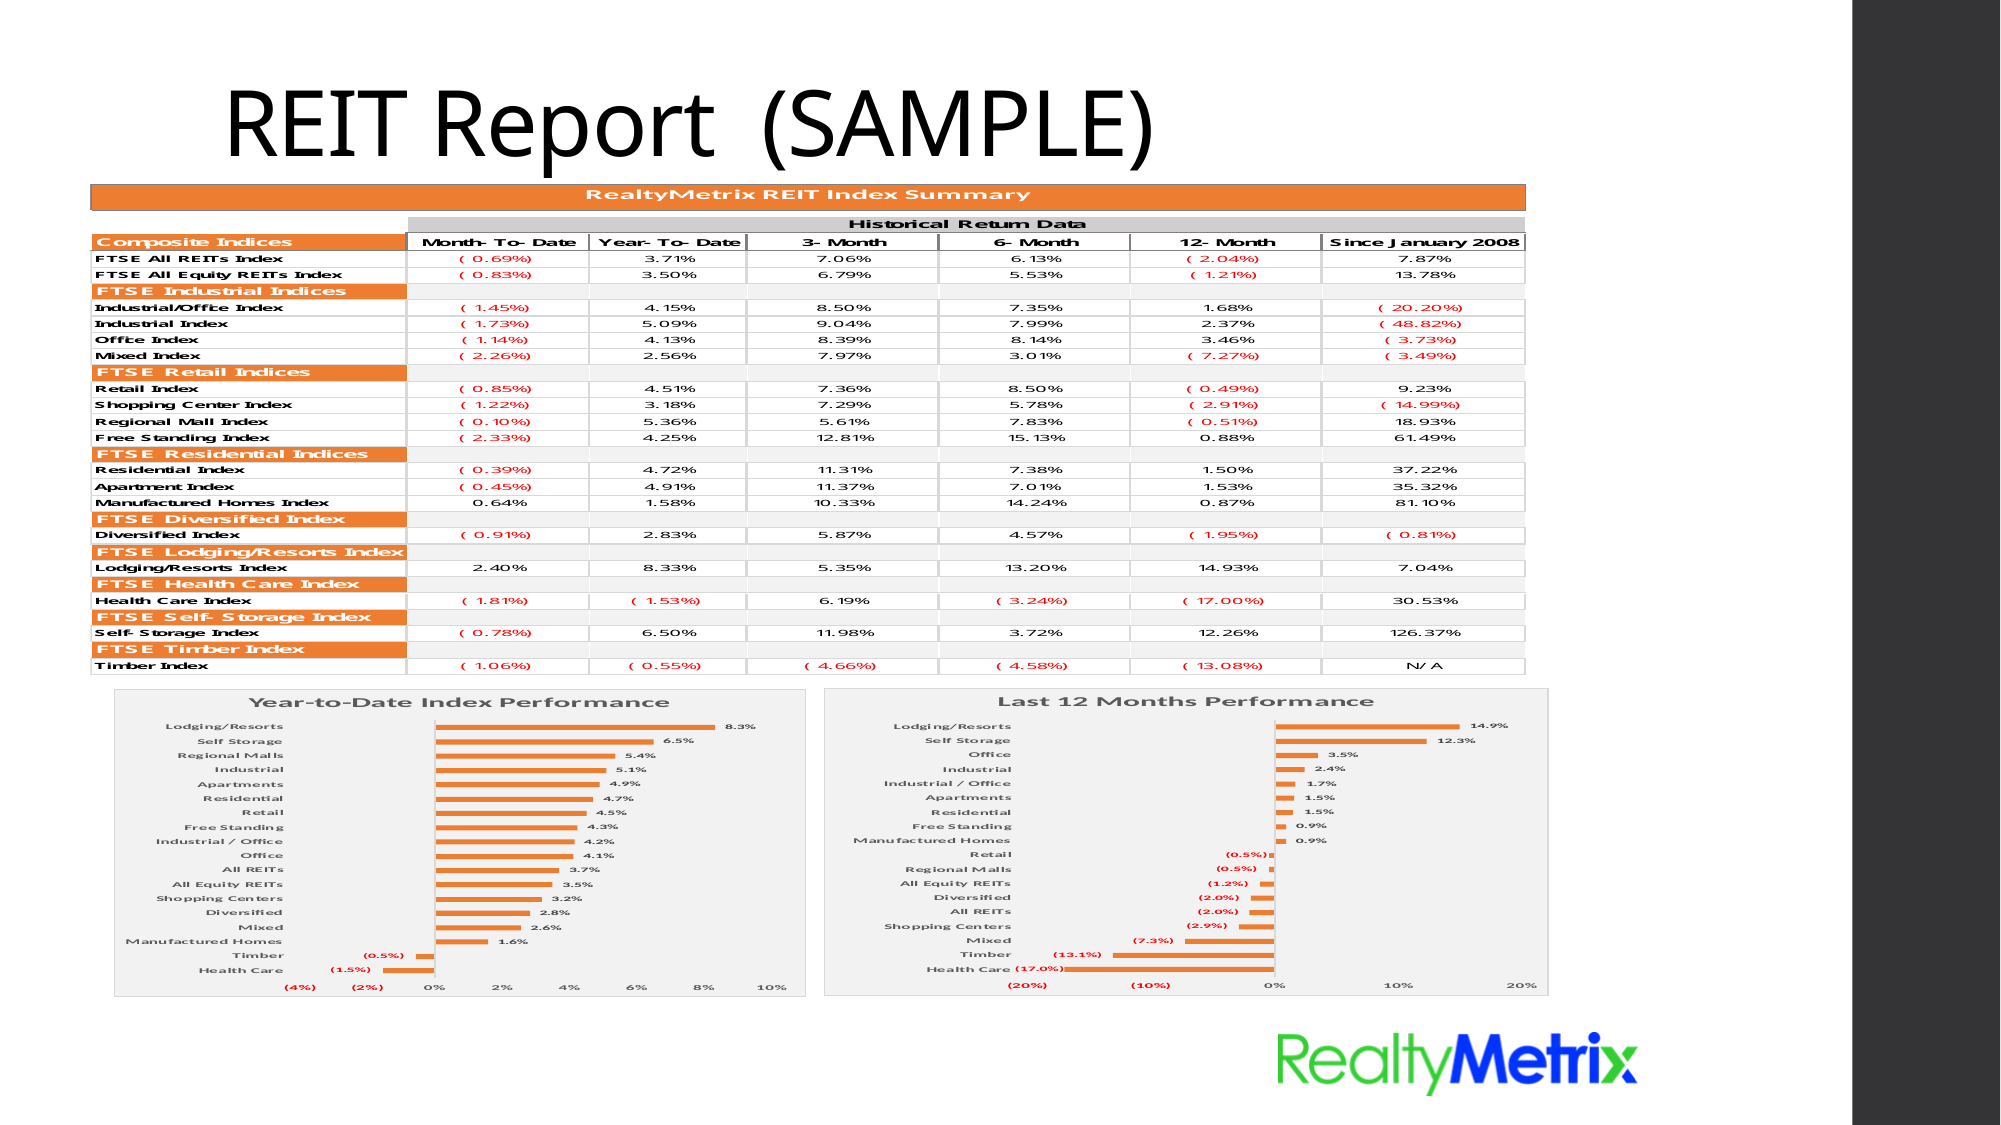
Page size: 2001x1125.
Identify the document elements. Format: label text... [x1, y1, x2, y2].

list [90, 183, 1719, 1011]
title REIT Report (SAMPLE) [206, 60, 1797, 185]
picture [1277, 1032, 1638, 1096]
